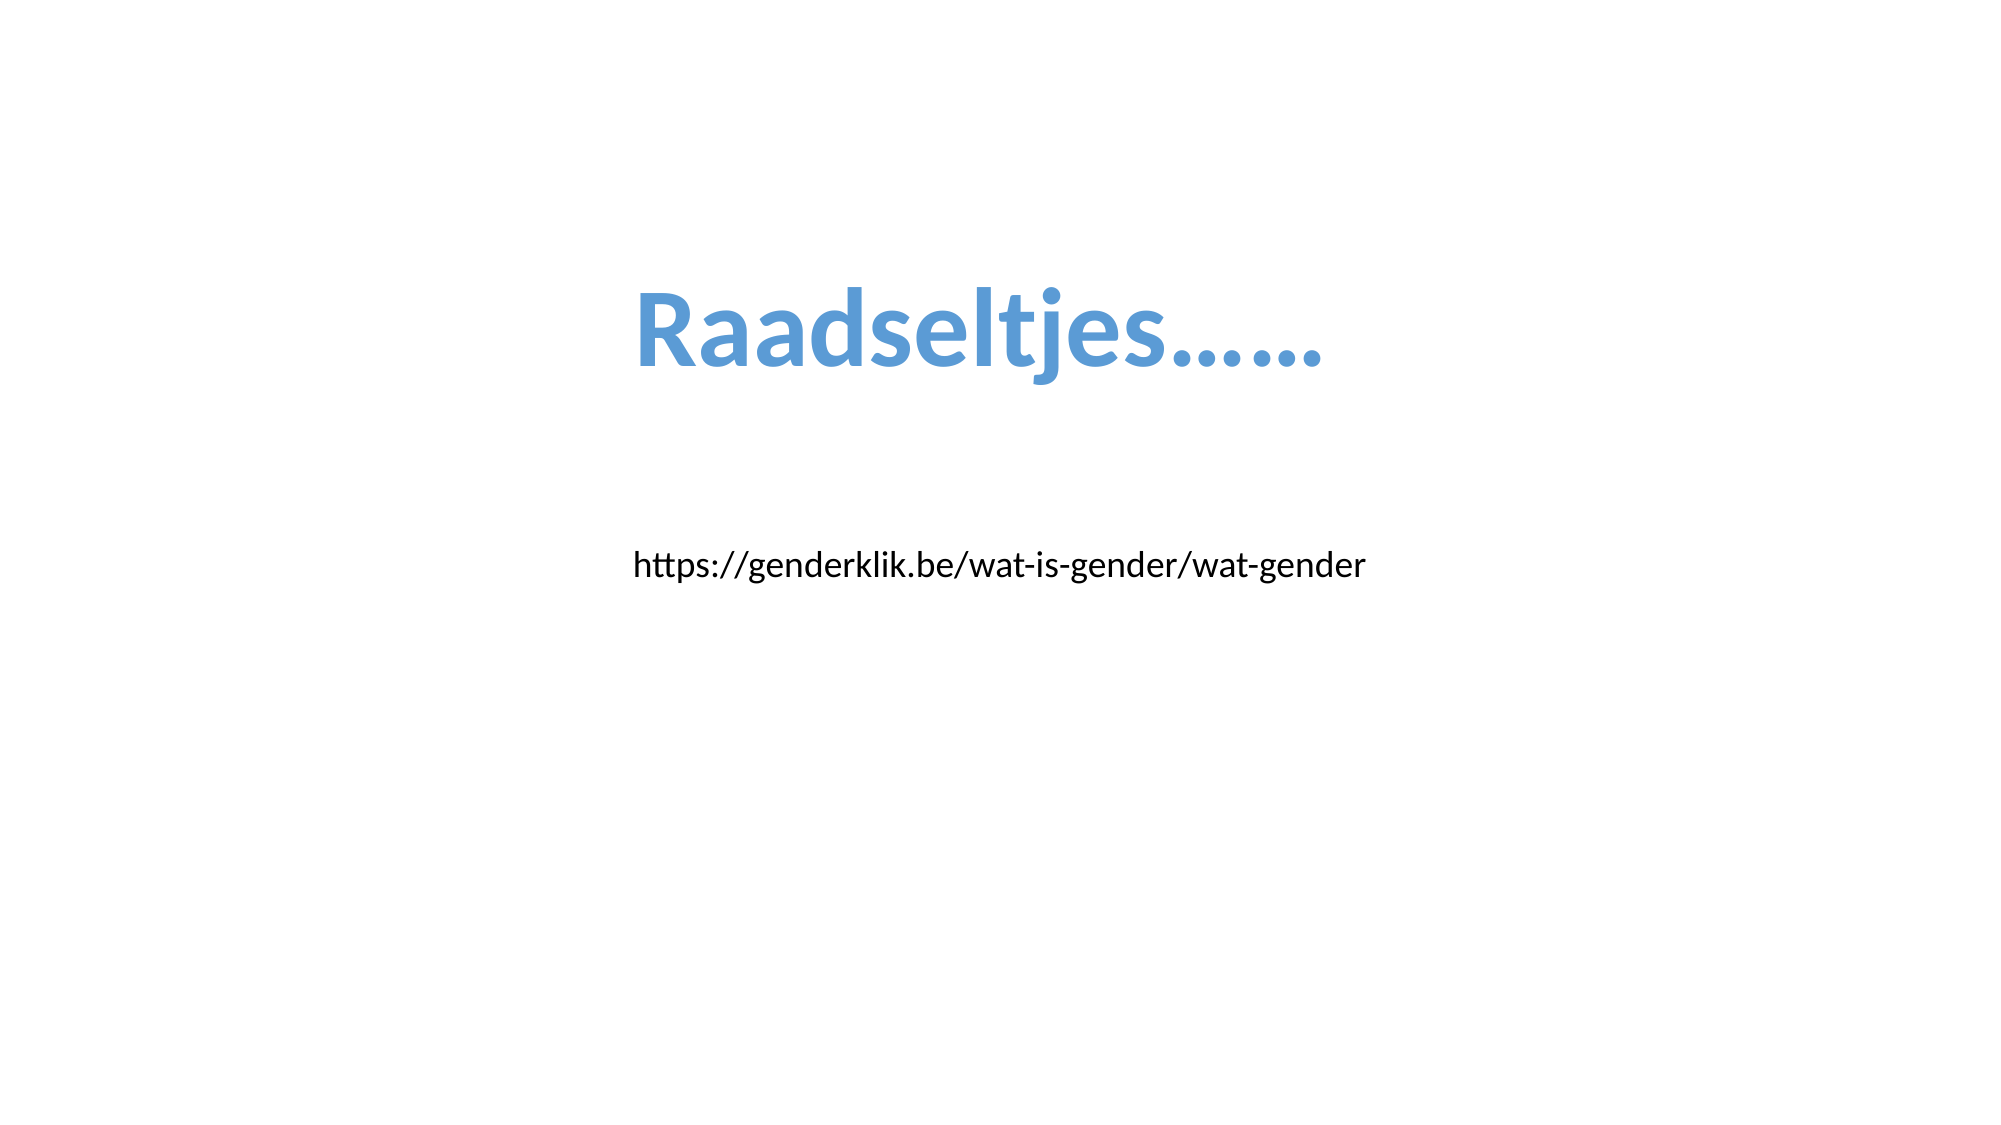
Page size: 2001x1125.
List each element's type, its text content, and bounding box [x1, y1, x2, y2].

text_box https://genderklik.be/wat-is-gender/wat-gender [618, 532, 1382, 592]
text_box Raadseltjes…… [619, 246, 1344, 397]
